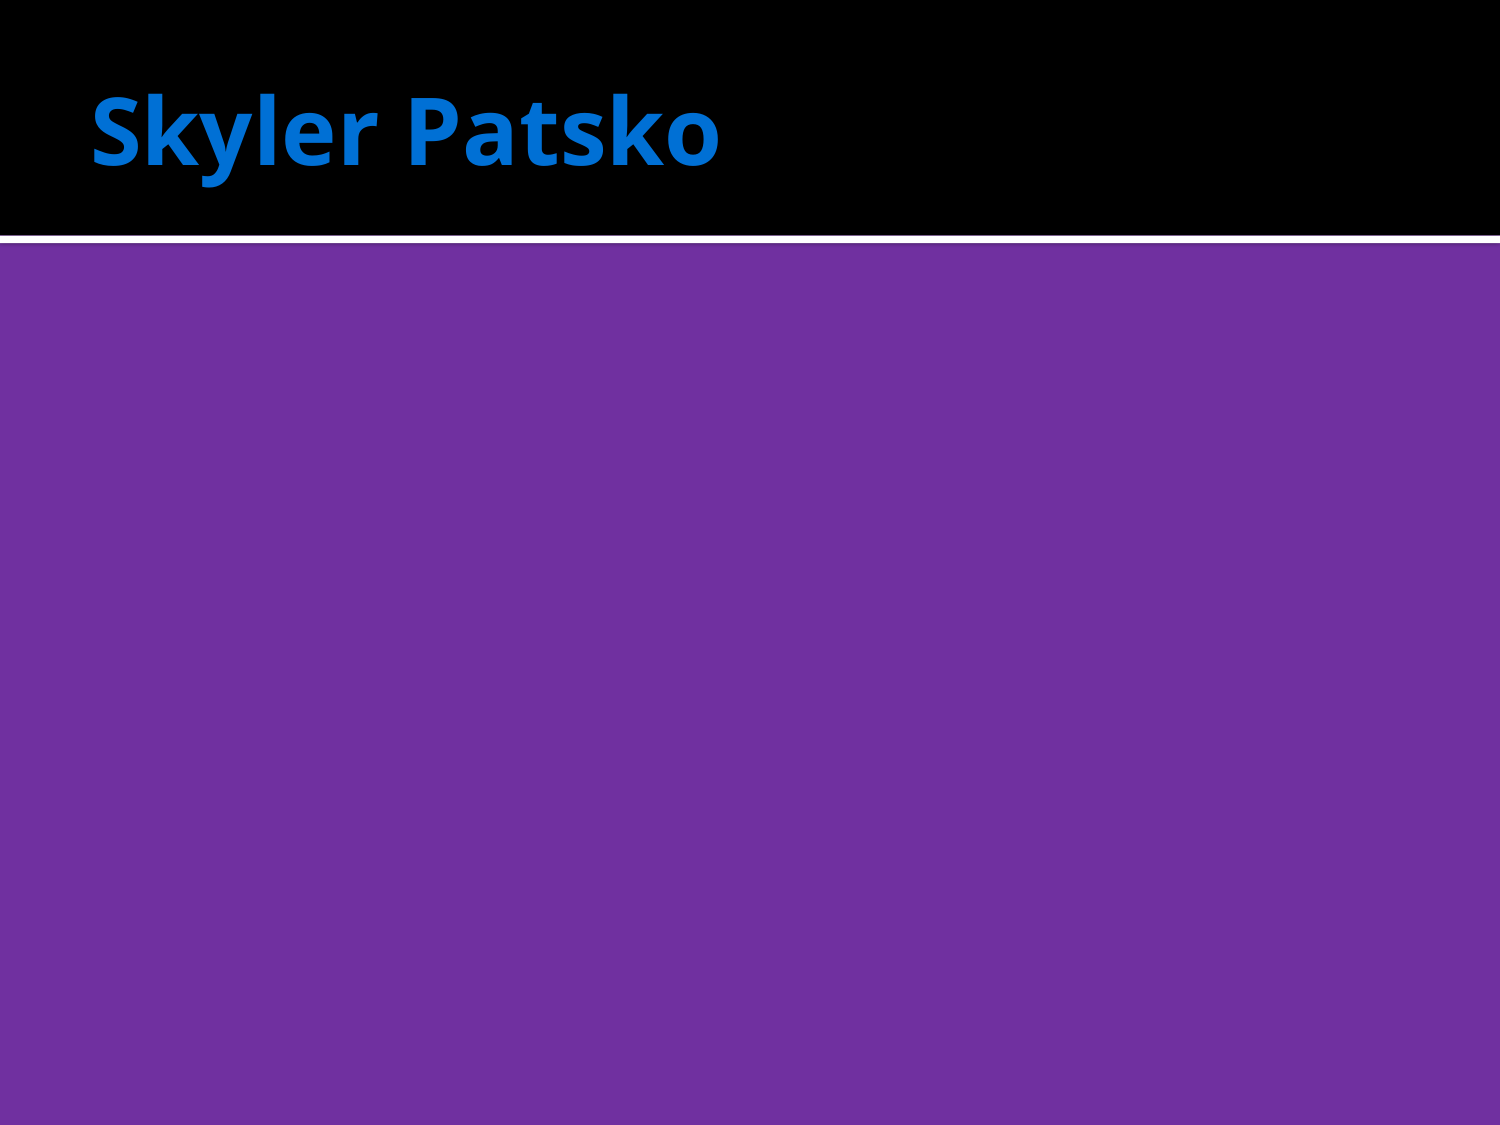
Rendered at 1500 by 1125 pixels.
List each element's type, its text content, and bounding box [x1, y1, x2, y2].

title Skyler Patsko [75, 25, 1425, 231]
